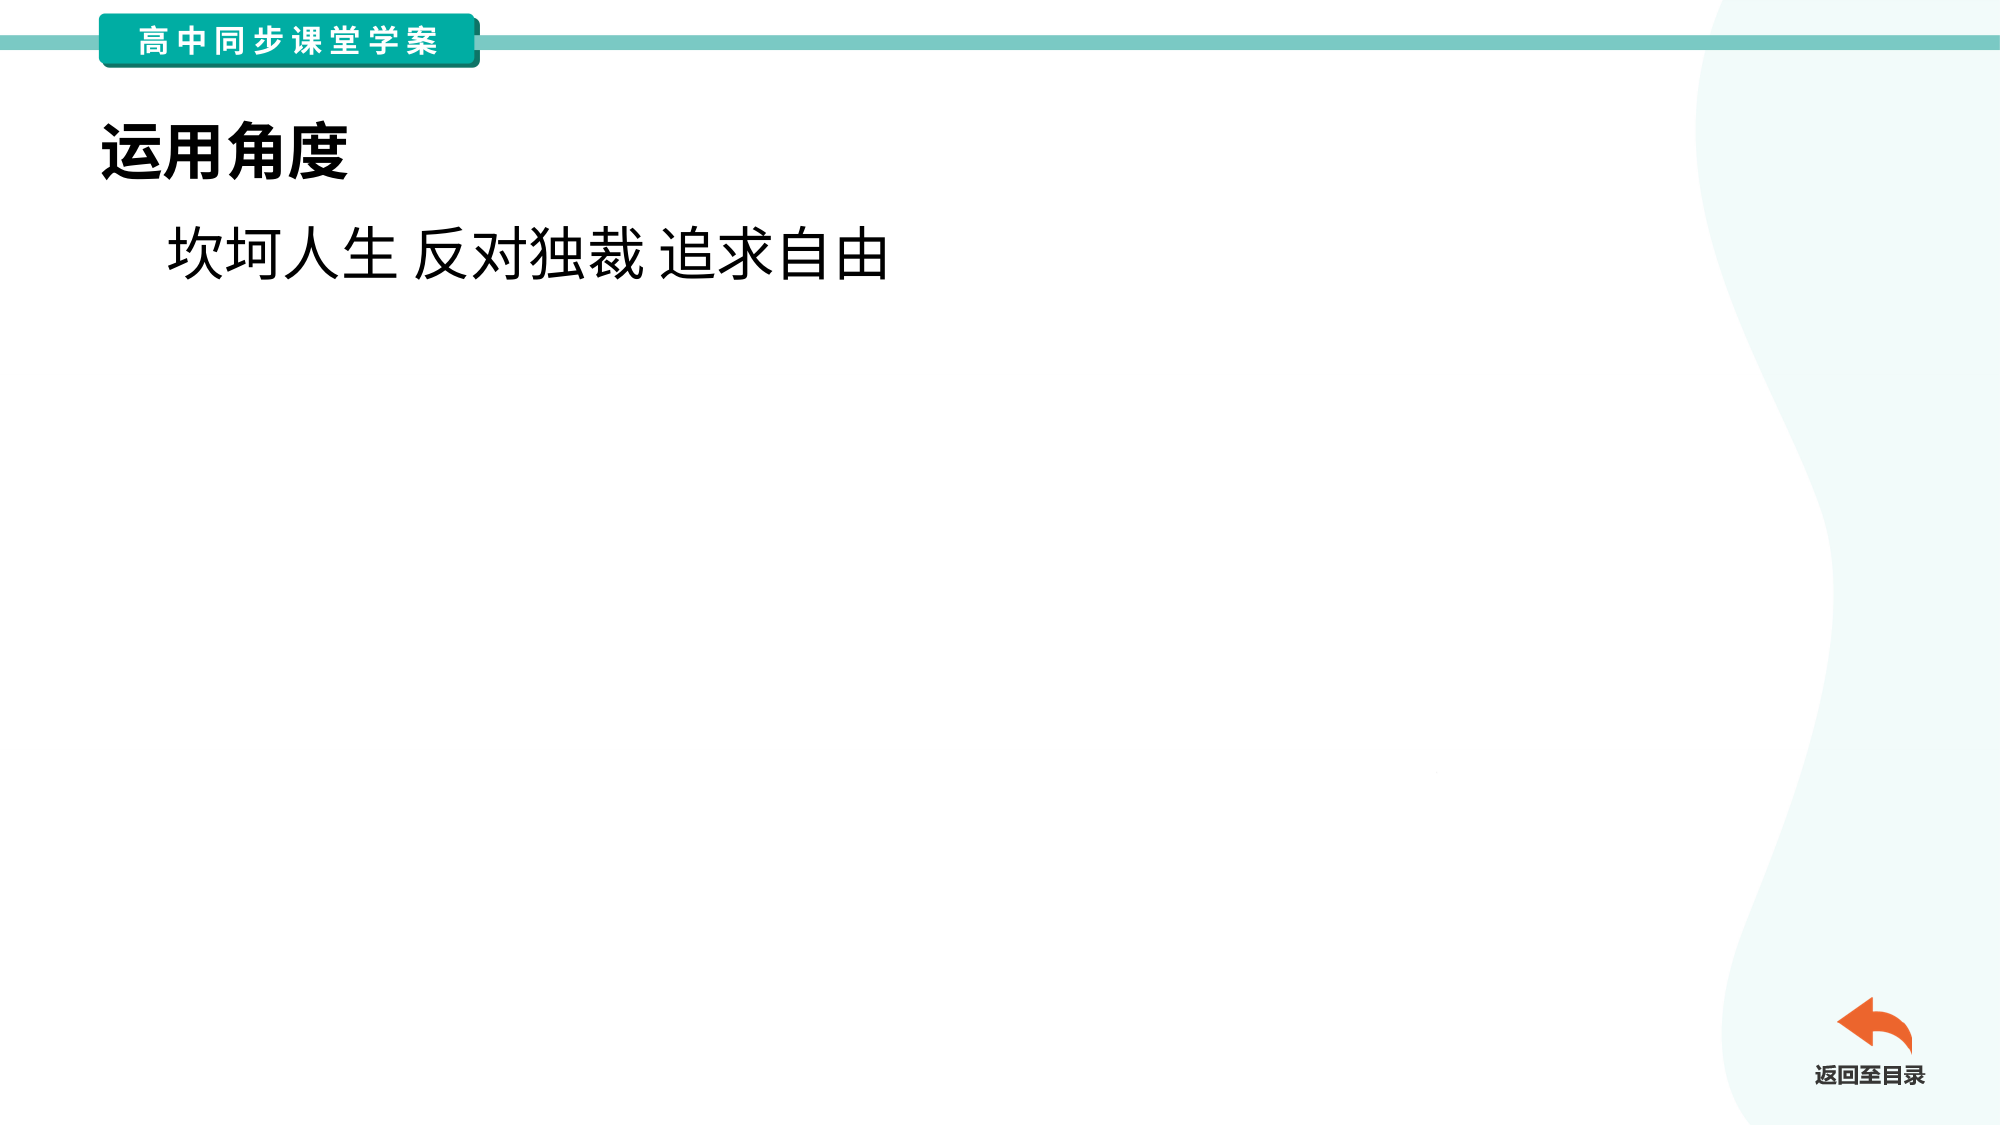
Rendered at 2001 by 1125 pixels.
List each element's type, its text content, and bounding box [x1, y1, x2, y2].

text_box 运用角度 [100, 76, 1899, 185]
picture [0, 0, 2000, 1125]
text_box 坎坷人生 反对独裁 追求自由 [100, 185, 1899, 288]
